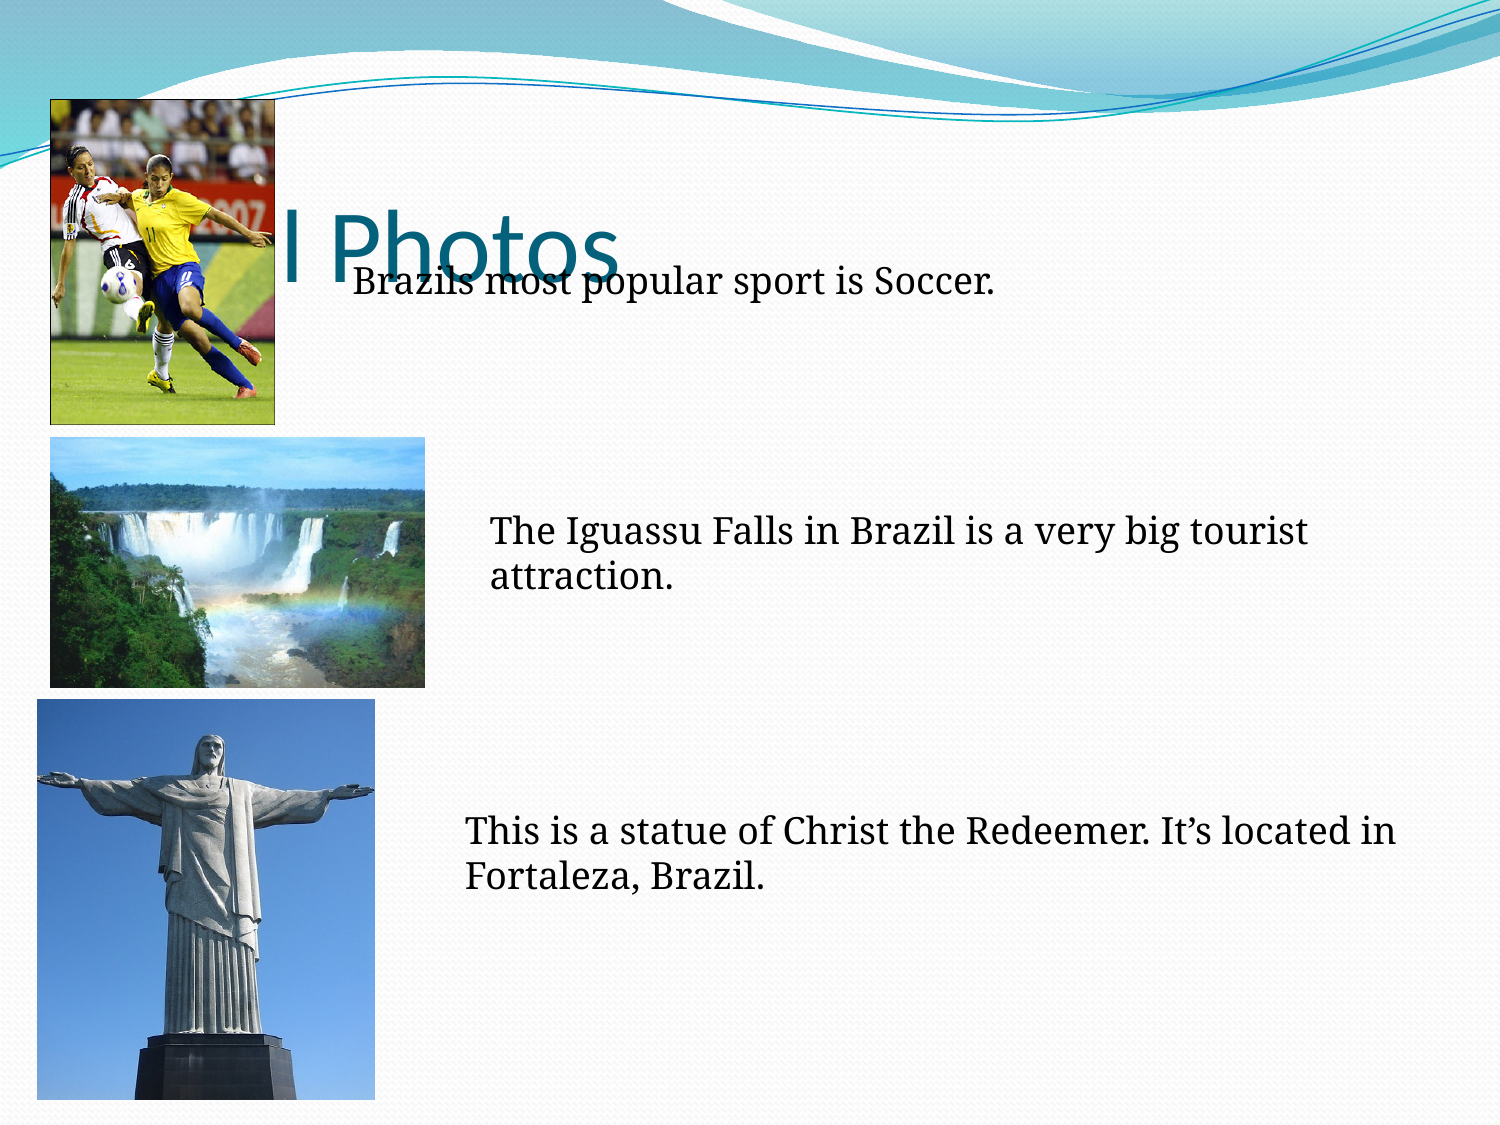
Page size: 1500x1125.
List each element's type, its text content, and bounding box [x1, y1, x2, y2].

text_box This is a statue of Christ the Redeemer. It’s located in Fortaleza, Brazil. [449, 799, 1438, 905]
picture [37, 699, 376, 1101]
text_box Brazils most popular sport is Soccer. [337, 249, 1213, 310]
title Brazil Photos [282, 115, 1426, 304]
picture [49, 437, 426, 688]
picture [49, 99, 276, 426]
text_box The Iguassu Falls in Brazil is a very big tourist attraction. [474, 499, 1375, 605]
